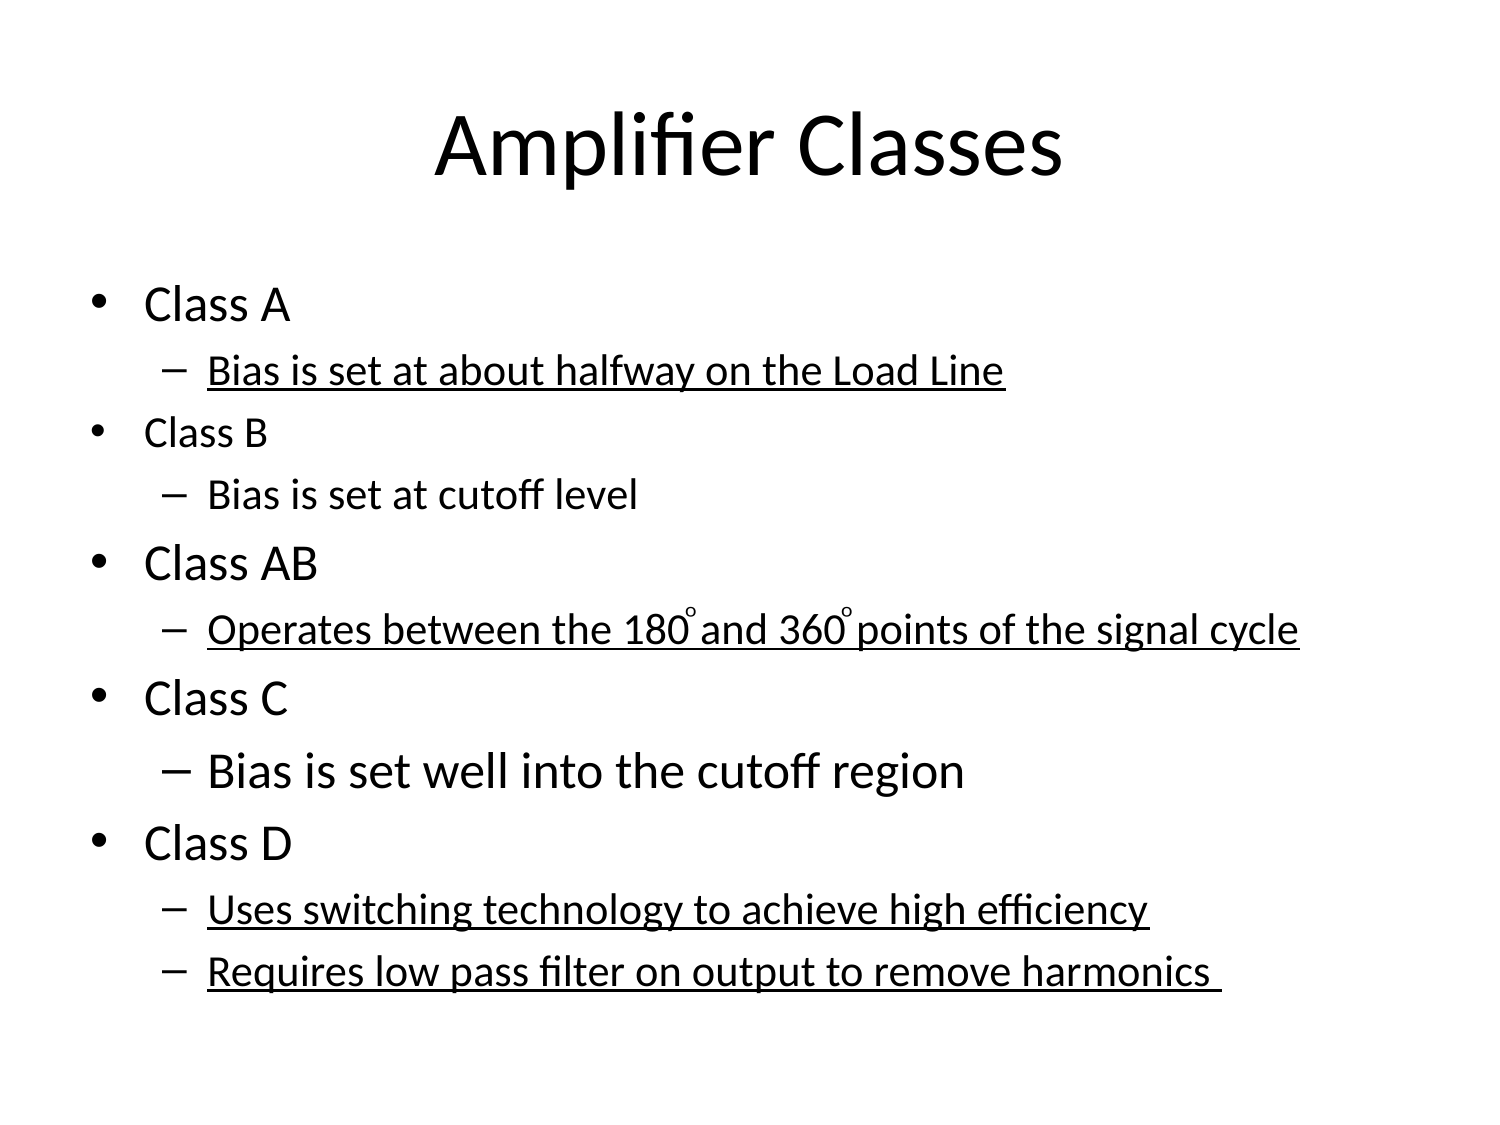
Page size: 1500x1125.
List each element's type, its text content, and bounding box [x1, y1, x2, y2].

title Amplifier Classes [75, 45, 1425, 233]
list Class A Bias is set at about halfway on the Load Line Class B Bias is set at cutoff level Class AB Operates between the 180ͦ and 360ͦ points of the signal cycle Class C Bias is set well into the cutoff region Class D Uses switching technology to achieve high efficiency Requires low pass filter on output to remove harmonics [75, 262, 1425, 1005]
